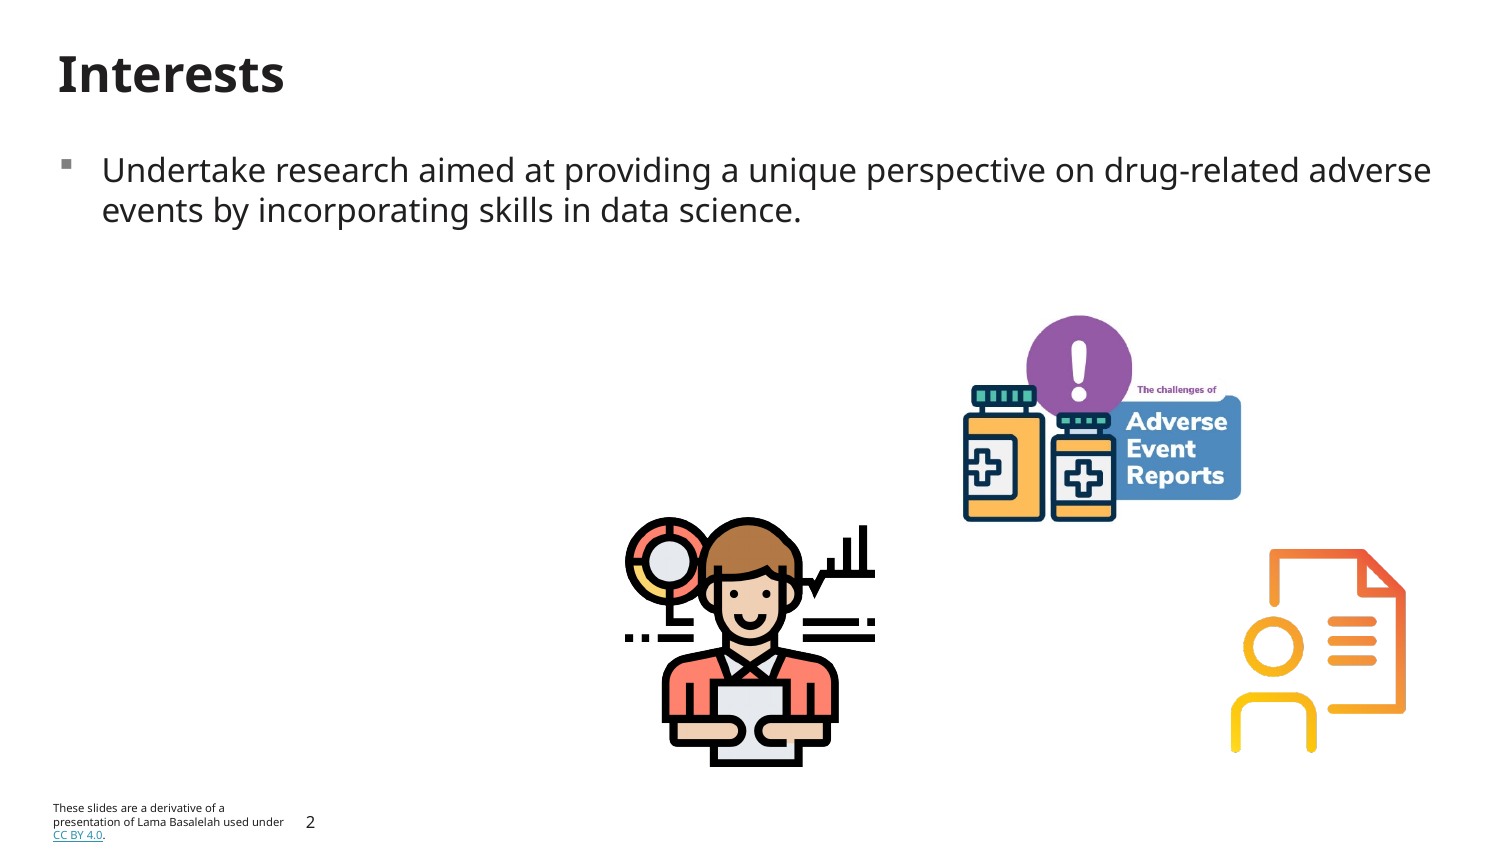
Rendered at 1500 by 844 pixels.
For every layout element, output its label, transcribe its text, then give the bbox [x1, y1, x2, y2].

list Undertake research aimed at providing a unique perspective on drug-related adverse events by incorporating skills in data science. [59, 148, 1442, 750]
slide_number 2 [305, 804, 401, 843]
title Interests [59, 42, 1442, 102]
picture [625, 517, 875, 767]
picture [924, 289, 1449, 767]
